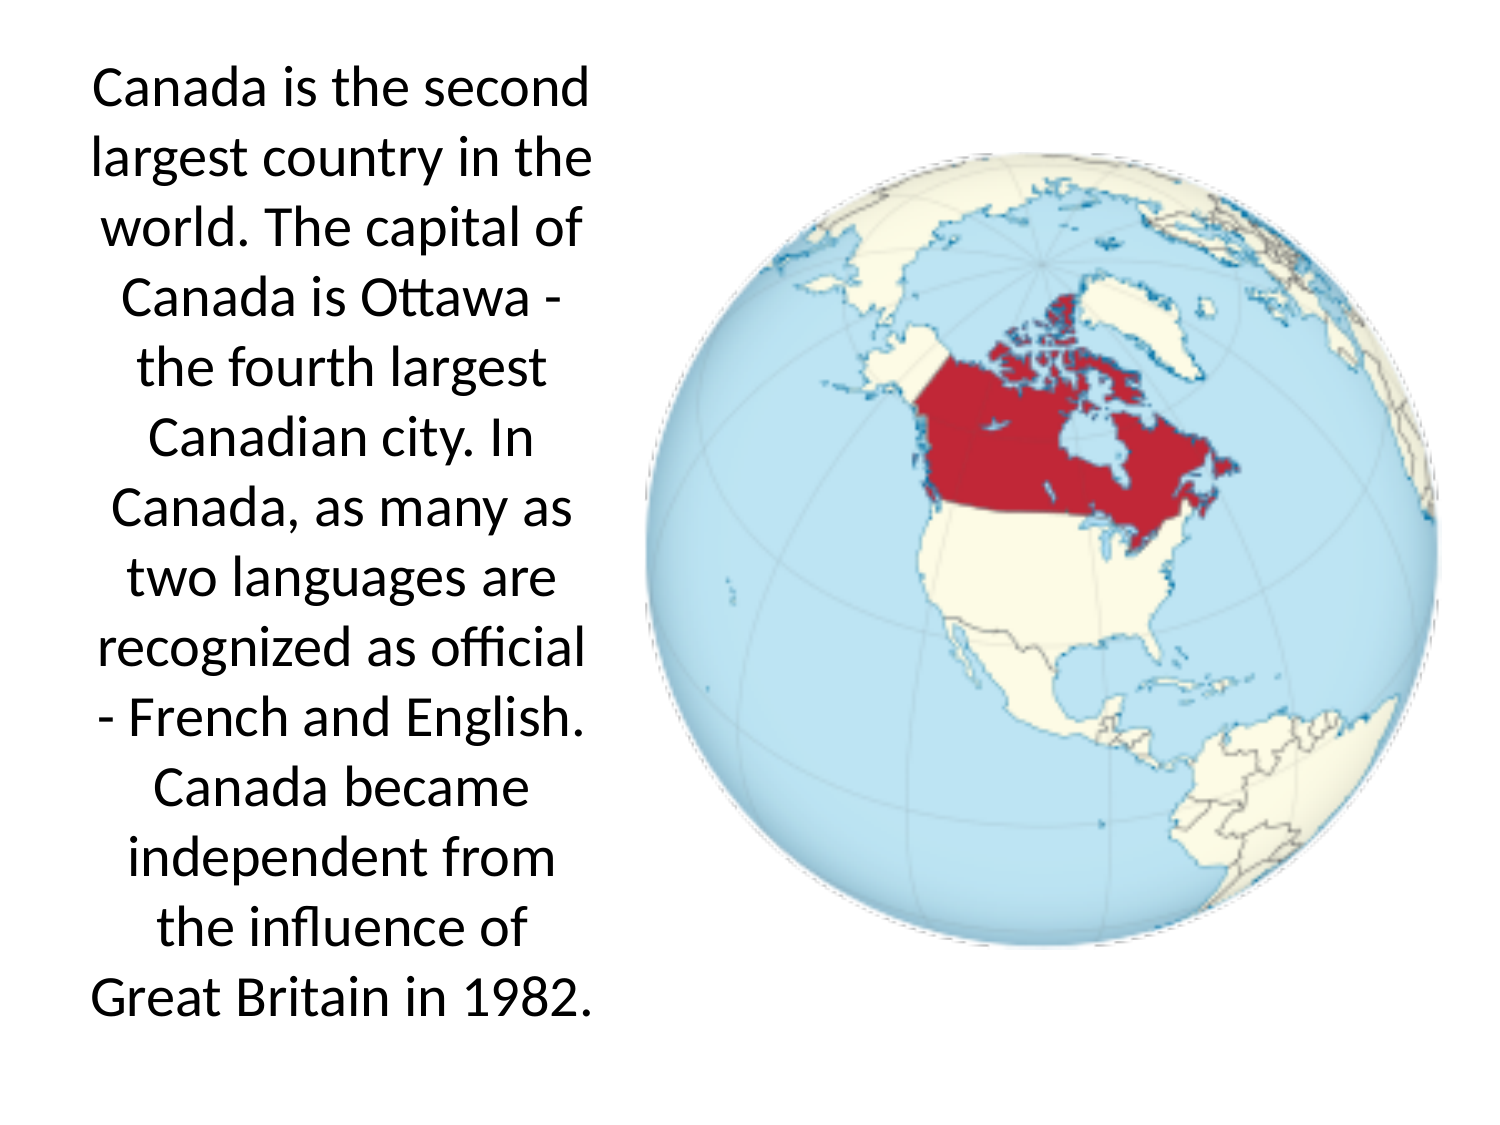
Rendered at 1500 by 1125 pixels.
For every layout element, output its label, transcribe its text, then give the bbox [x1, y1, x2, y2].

picture [644, 152, 1442, 950]
title Canada is the second largest country in the world. The capital of Canada is Ottawa - the fourth largest Canadian city. In Canada, as many as two languages ​​are recognized as official - French and English. Canada became independent from the influence of Great Britain in 1982. [75, 45, 610, 1032]
